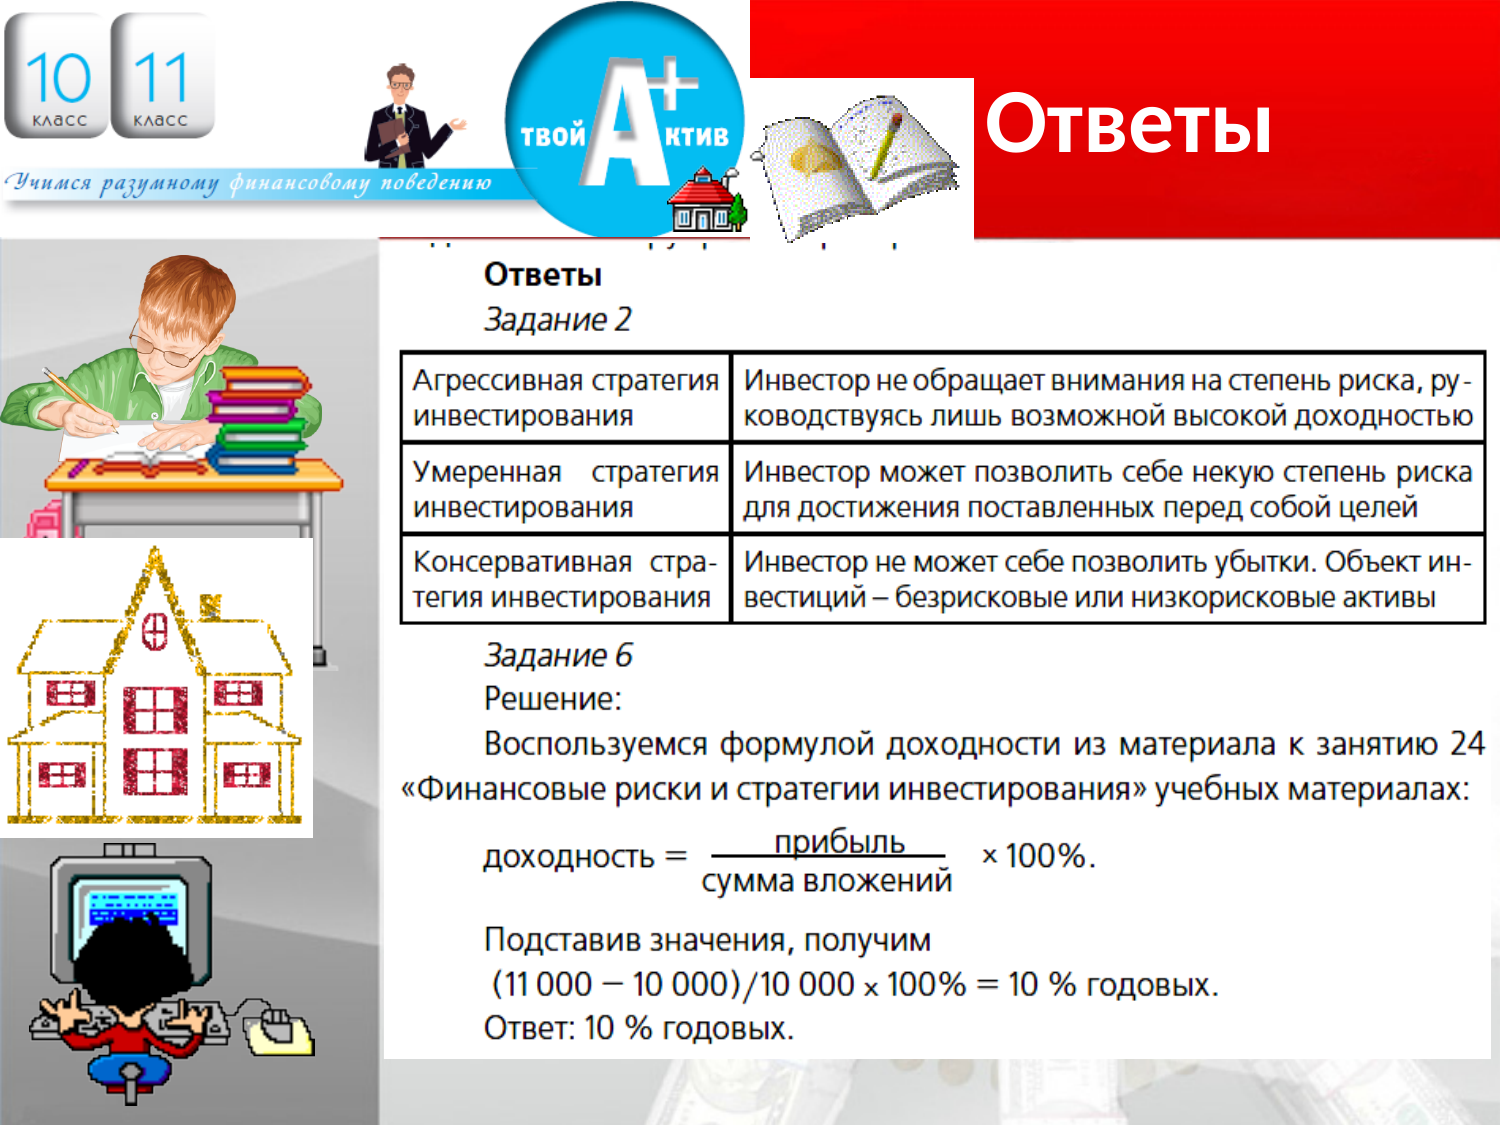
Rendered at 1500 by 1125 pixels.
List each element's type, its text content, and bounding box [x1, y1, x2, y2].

title Ответы [761, 0, 1500, 233]
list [383, 243, 1492, 1059]
picture [0, 0, 1500, 1125]
